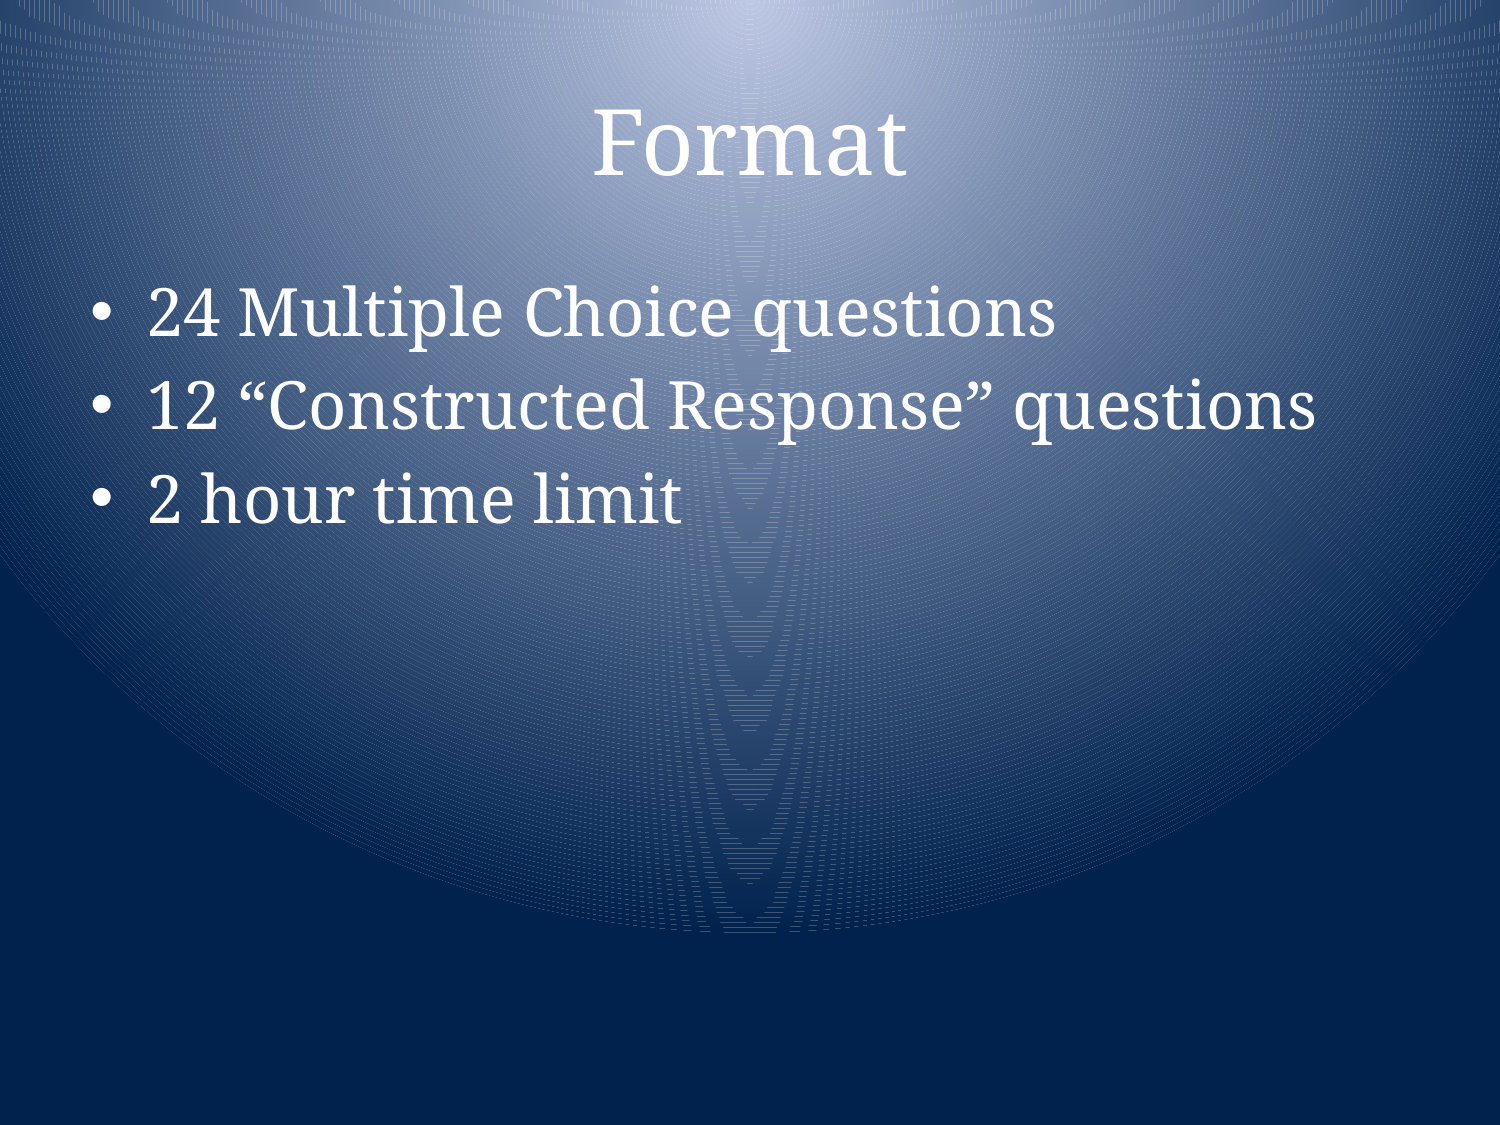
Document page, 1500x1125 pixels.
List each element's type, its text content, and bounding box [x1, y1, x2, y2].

list 24 Multiple Choice questions 12 “Constructed Response” questions 2 hour time limit [75, 262, 1425, 1005]
title Format [75, 45, 1425, 233]
